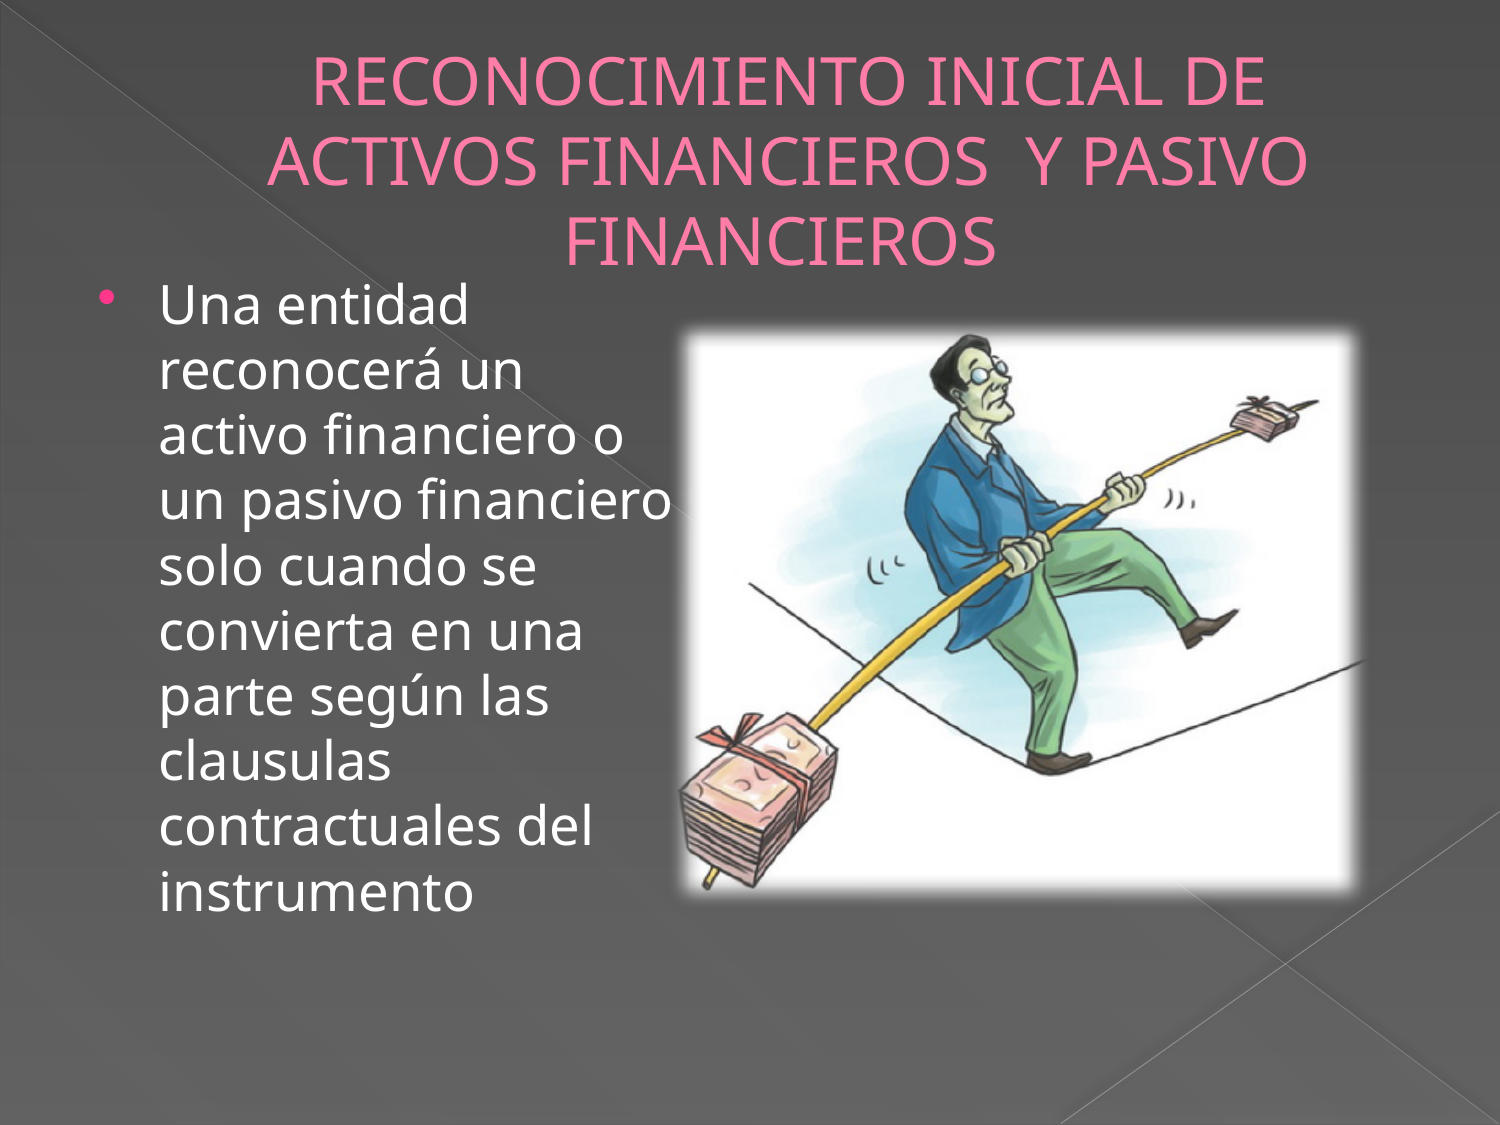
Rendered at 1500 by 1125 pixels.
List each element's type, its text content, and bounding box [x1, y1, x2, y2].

list Una entidad reconocerá un activo financiero o un pasivo financiero solo cuando se convierta en una parte según las clausulas contractuales del instrumento [75, 262, 691, 1000]
title RECONOCIMIENTO INICIAL DE ACTIVOS FINANCIEROS Y PASIVO FINANCIEROS [75, 43, 1425, 274]
picture [666, 314, 1371, 909]
